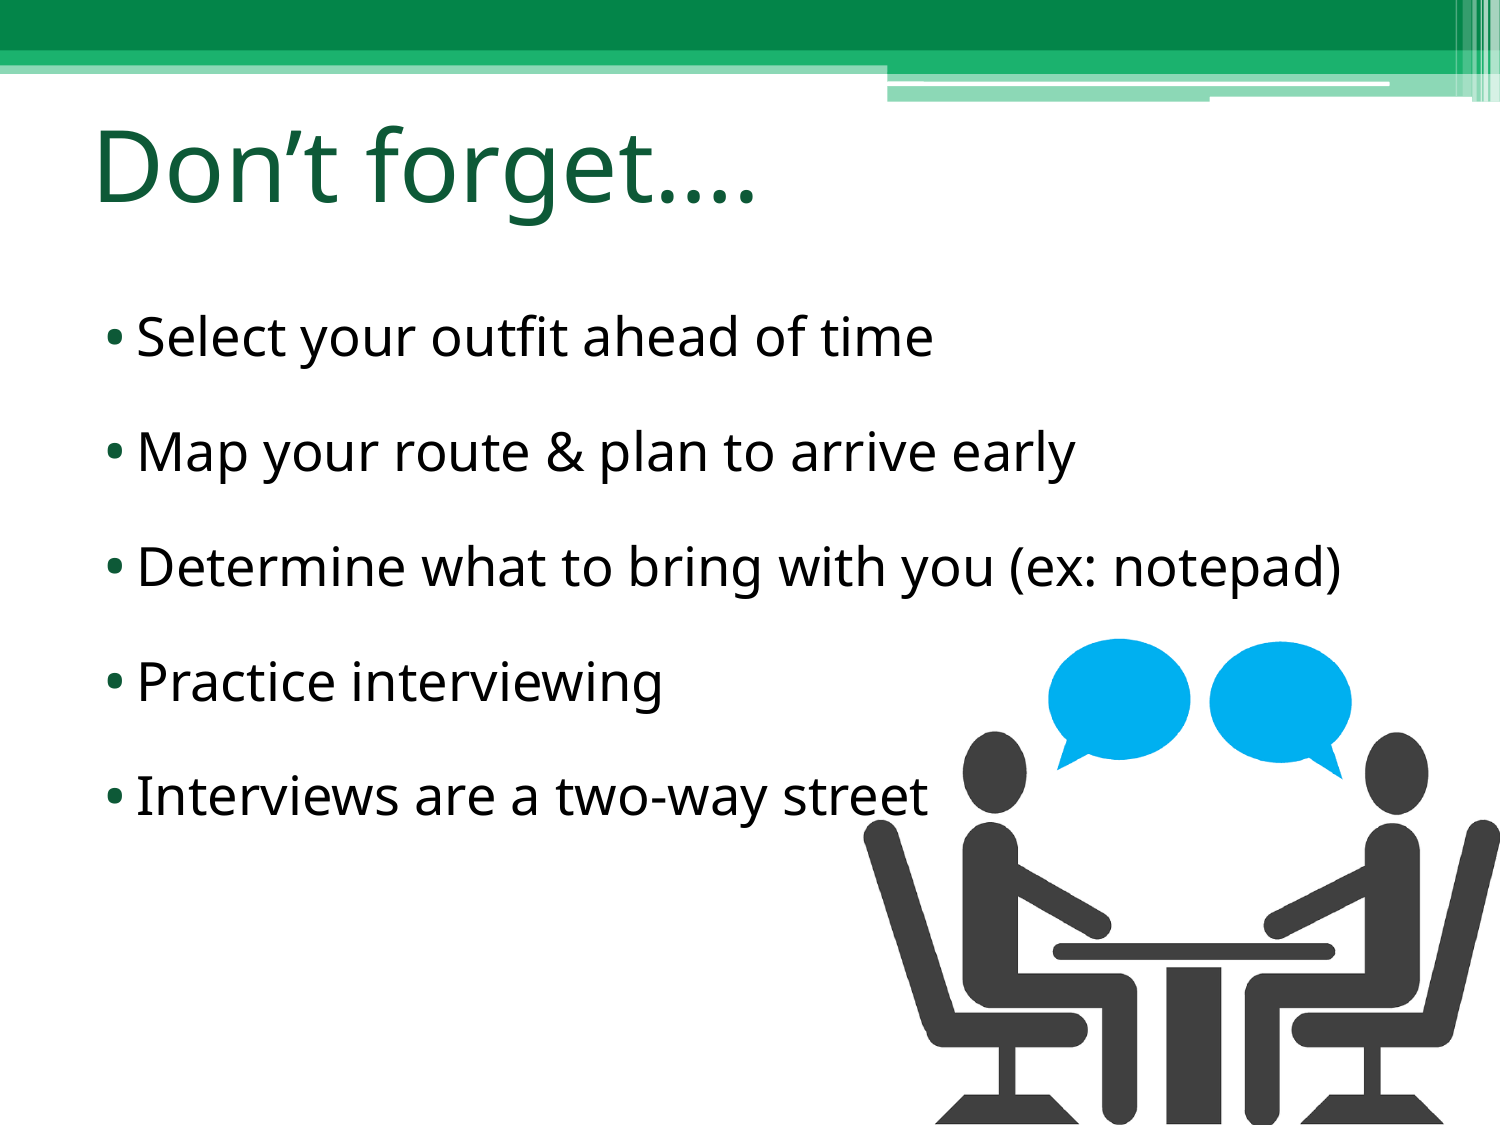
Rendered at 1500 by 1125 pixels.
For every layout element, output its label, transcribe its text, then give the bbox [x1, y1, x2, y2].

picture [846, 599, 1500, 1125]
list Select your outfit ahead of time Map your route & plan to arrive early Determine what to bring with you (ex: notepad) Practice interviewing Interviews are a two-way street [76, 262, 1448, 963]
title Don’t forget…. [76, 87, 1448, 238]
